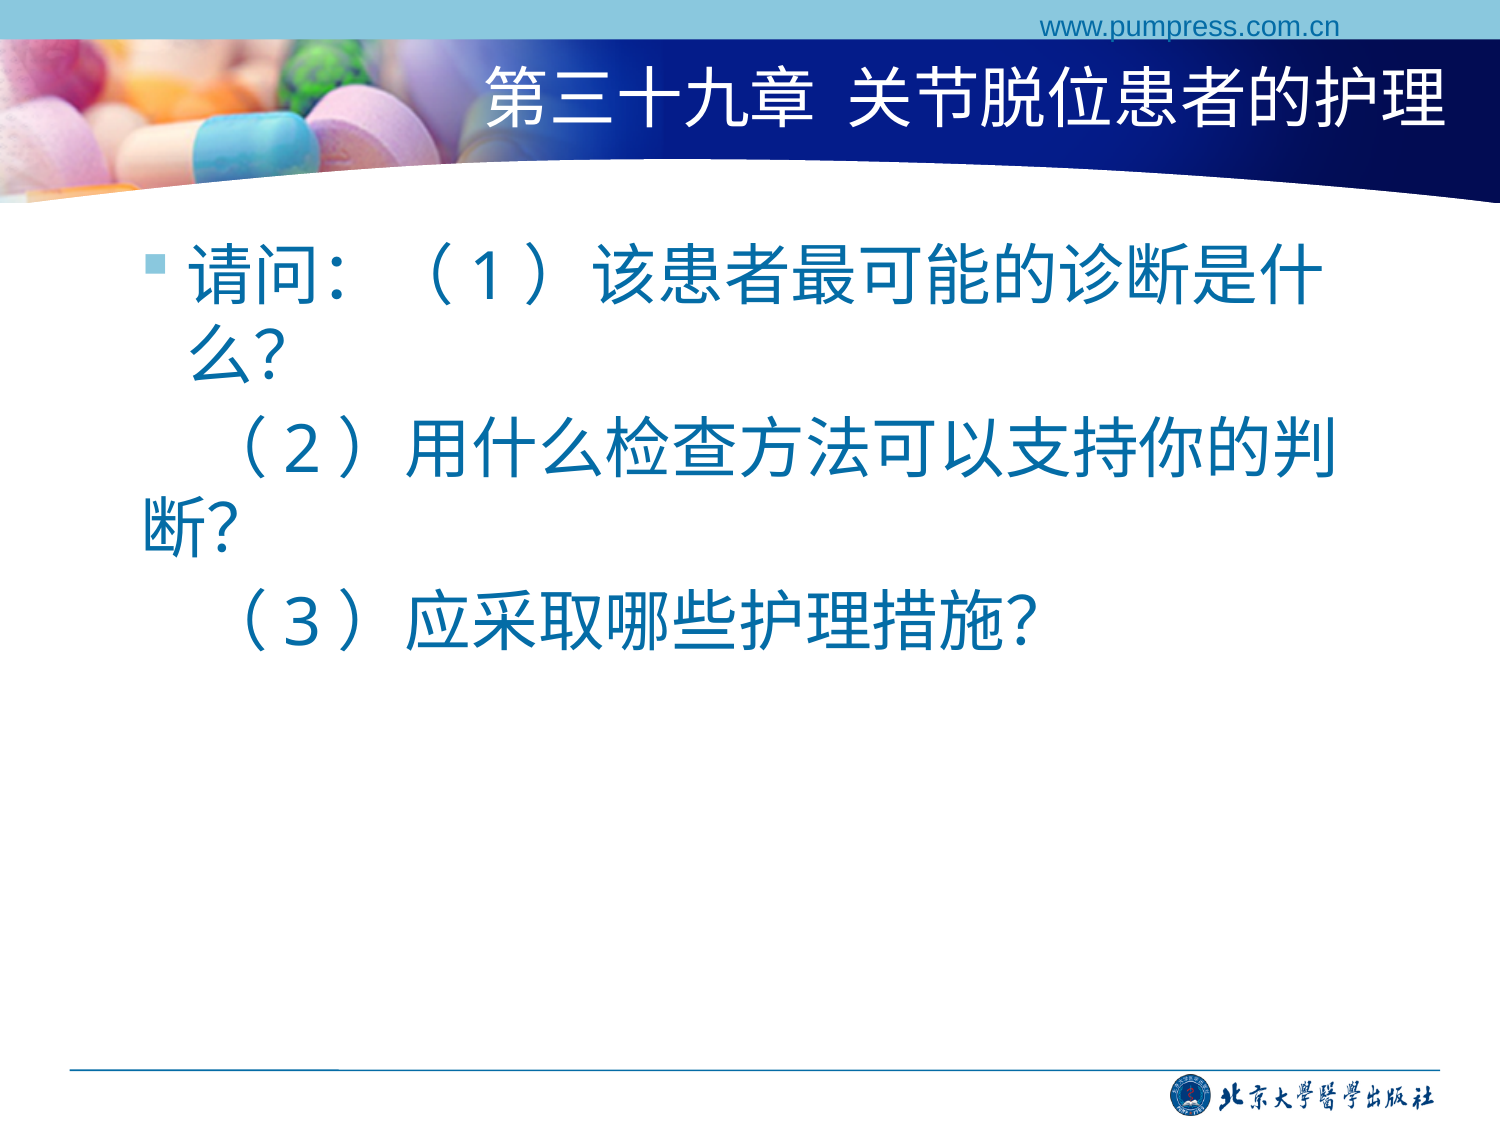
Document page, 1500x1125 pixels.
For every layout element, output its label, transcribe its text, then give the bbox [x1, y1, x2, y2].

list 请问：（1）该患者最可能的诊断是什么？ （2）用什么检查方法可以支持你的判断？ （3）应采取哪些护理措施？ [49, 224, 1463, 1026]
picture [1170, 1074, 1436, 1118]
picture [0, 40, 1500, 203]
slide_number www.pumpress.com.cn [1025, 0, 1463, 38]
title 第三十九章 关节脱位患者的护理 [137, 49, 1463, 143]
